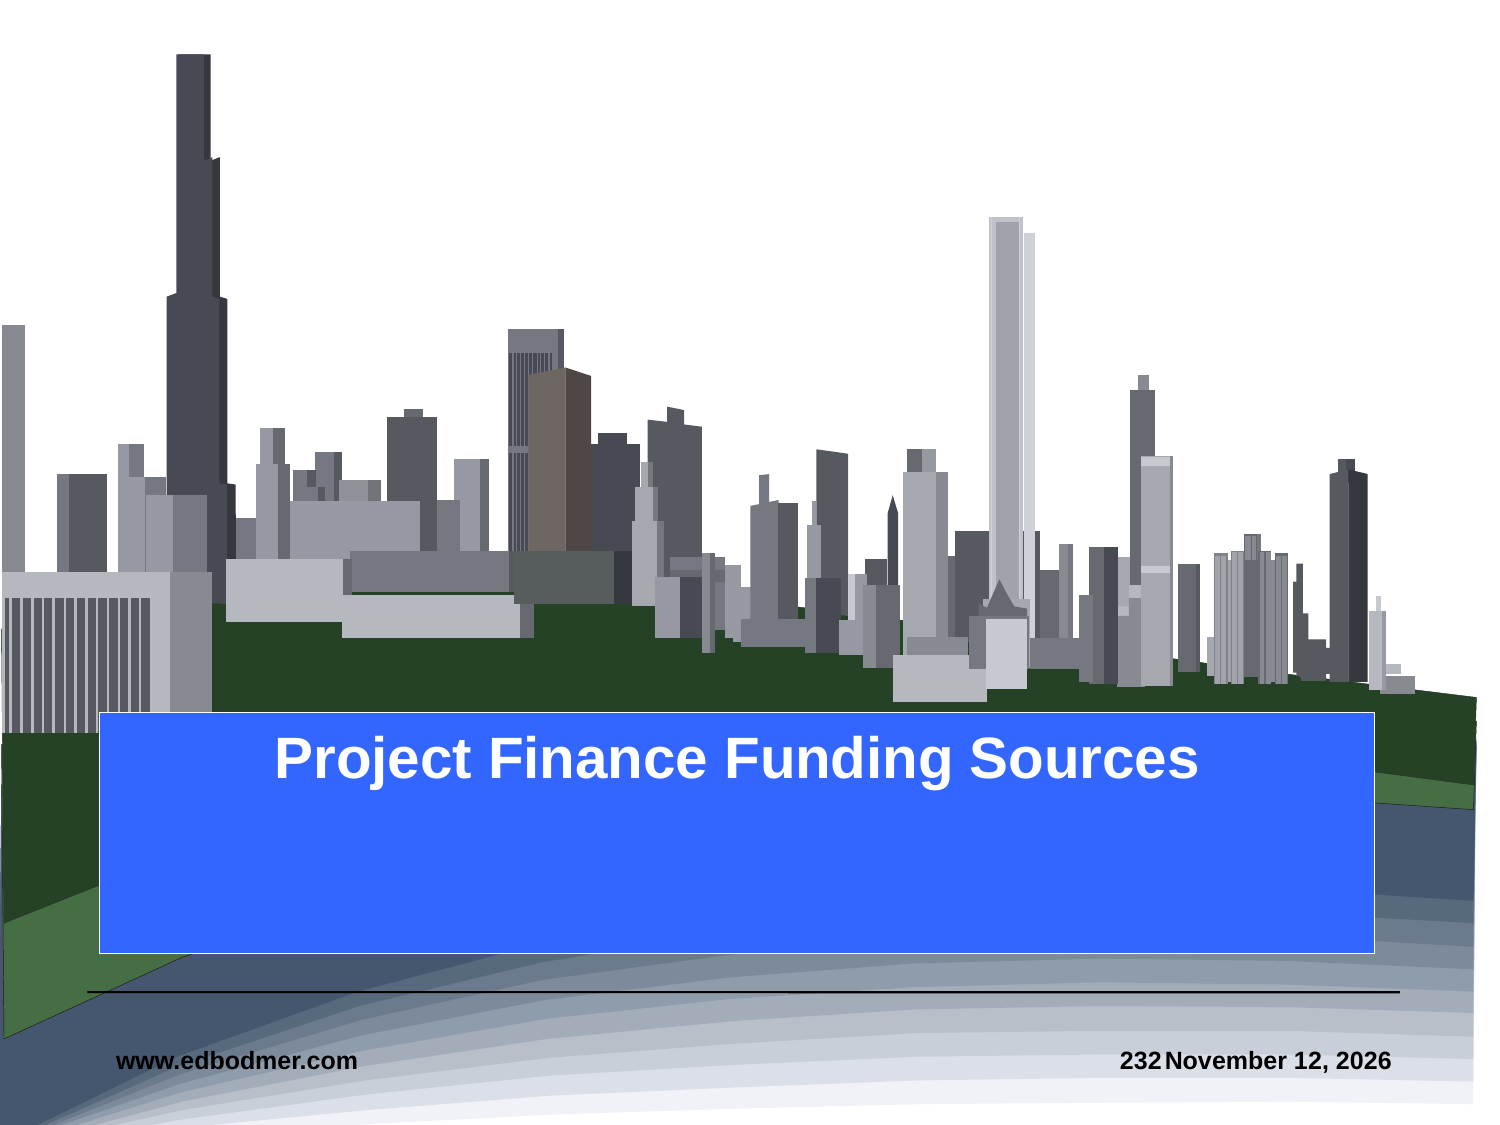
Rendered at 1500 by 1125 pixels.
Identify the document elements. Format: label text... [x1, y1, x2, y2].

title Project Finance Funding Sources [99, 712, 1375, 954]
